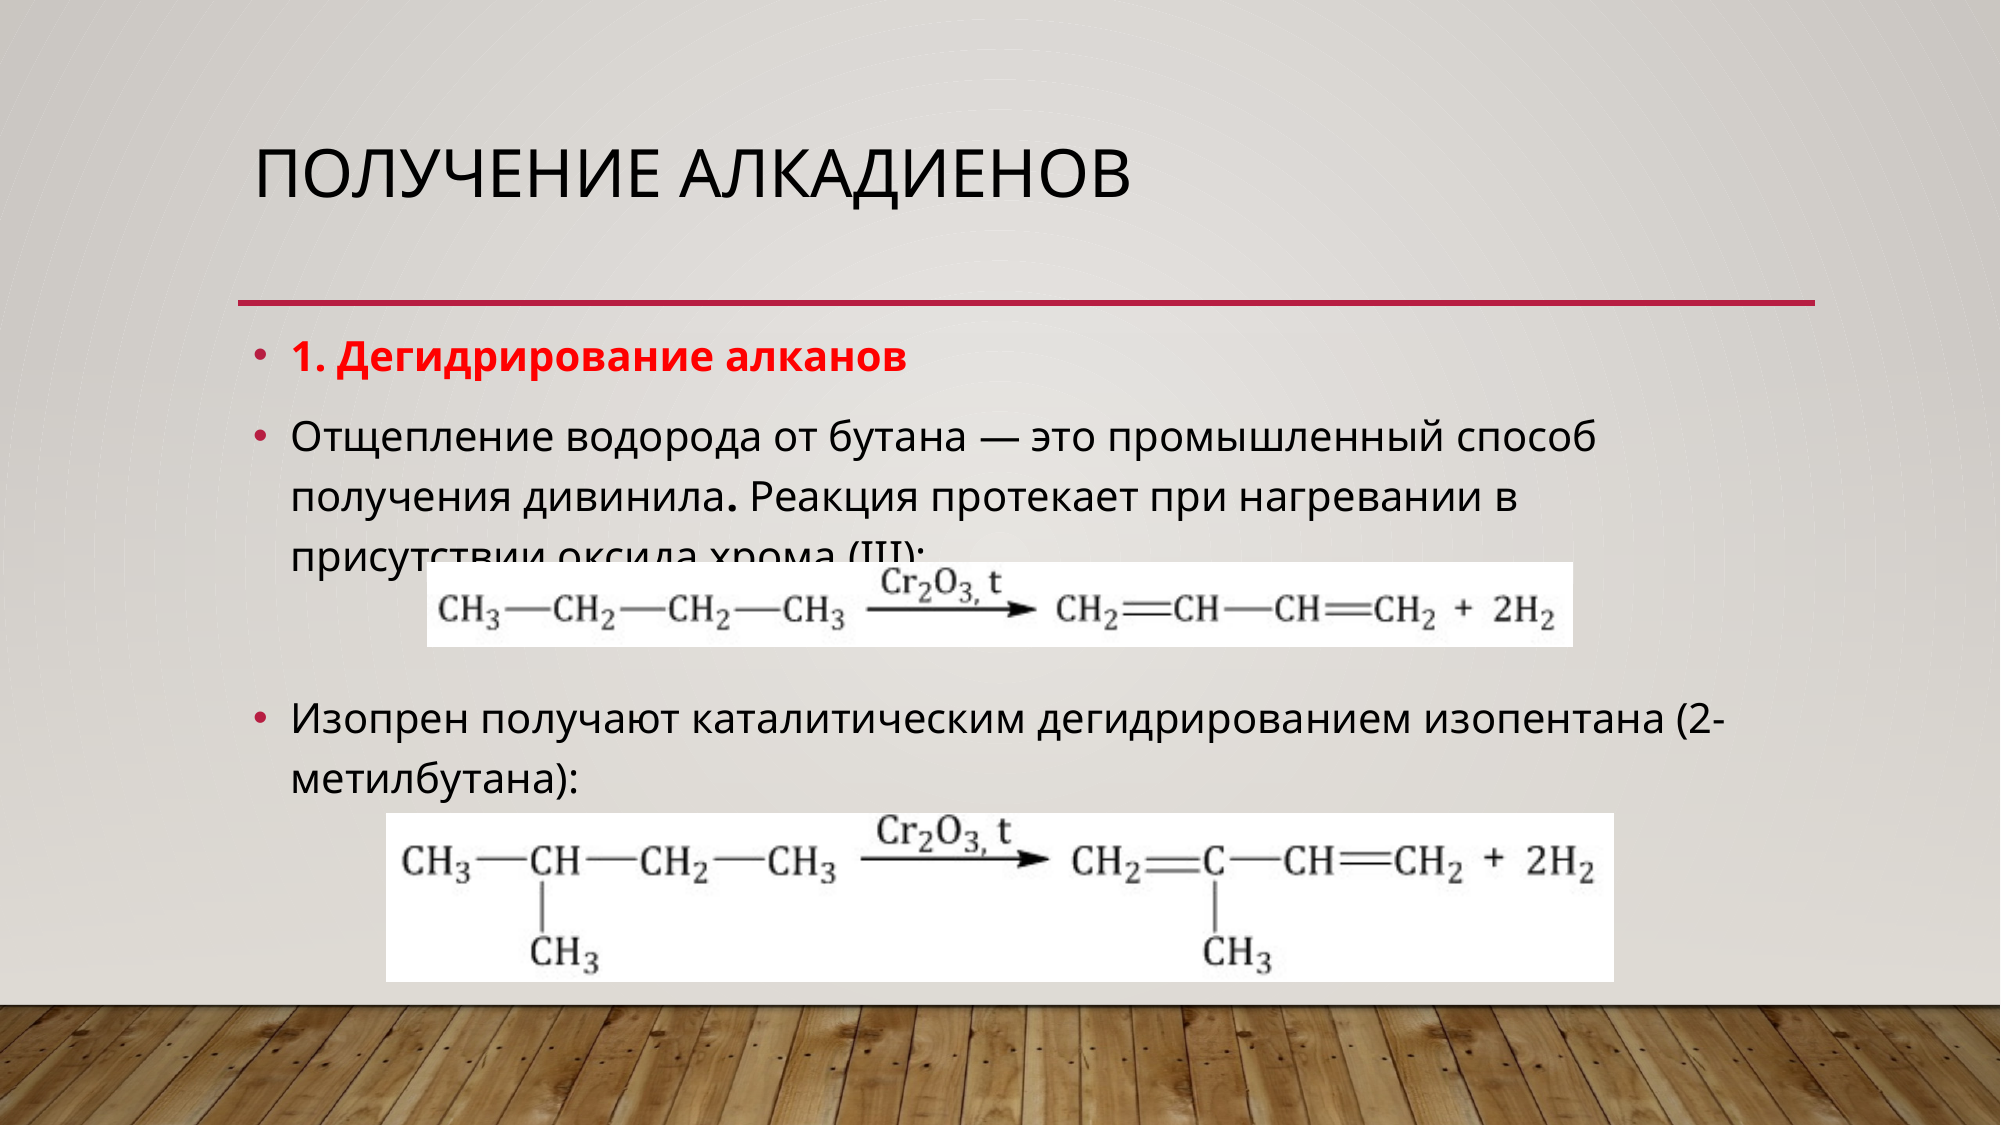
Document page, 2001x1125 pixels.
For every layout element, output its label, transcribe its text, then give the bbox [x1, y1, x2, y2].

picture [0, 1005, 2000, 1125]
picture [386, 812, 1614, 983]
title Получение алкадиенов [238, 131, 1814, 305]
list 1. Дегидрирование алканов Отщепление водорода от бутана — это промышленный способ получения дивинила. Реакция протекает при нагревании в присутствии оксида хрома (III): Изопрен получают каталитическим дегидрированием изопентана (2-метилбутана): [238, 311, 1797, 844]
picture [426, 562, 1574, 648]
